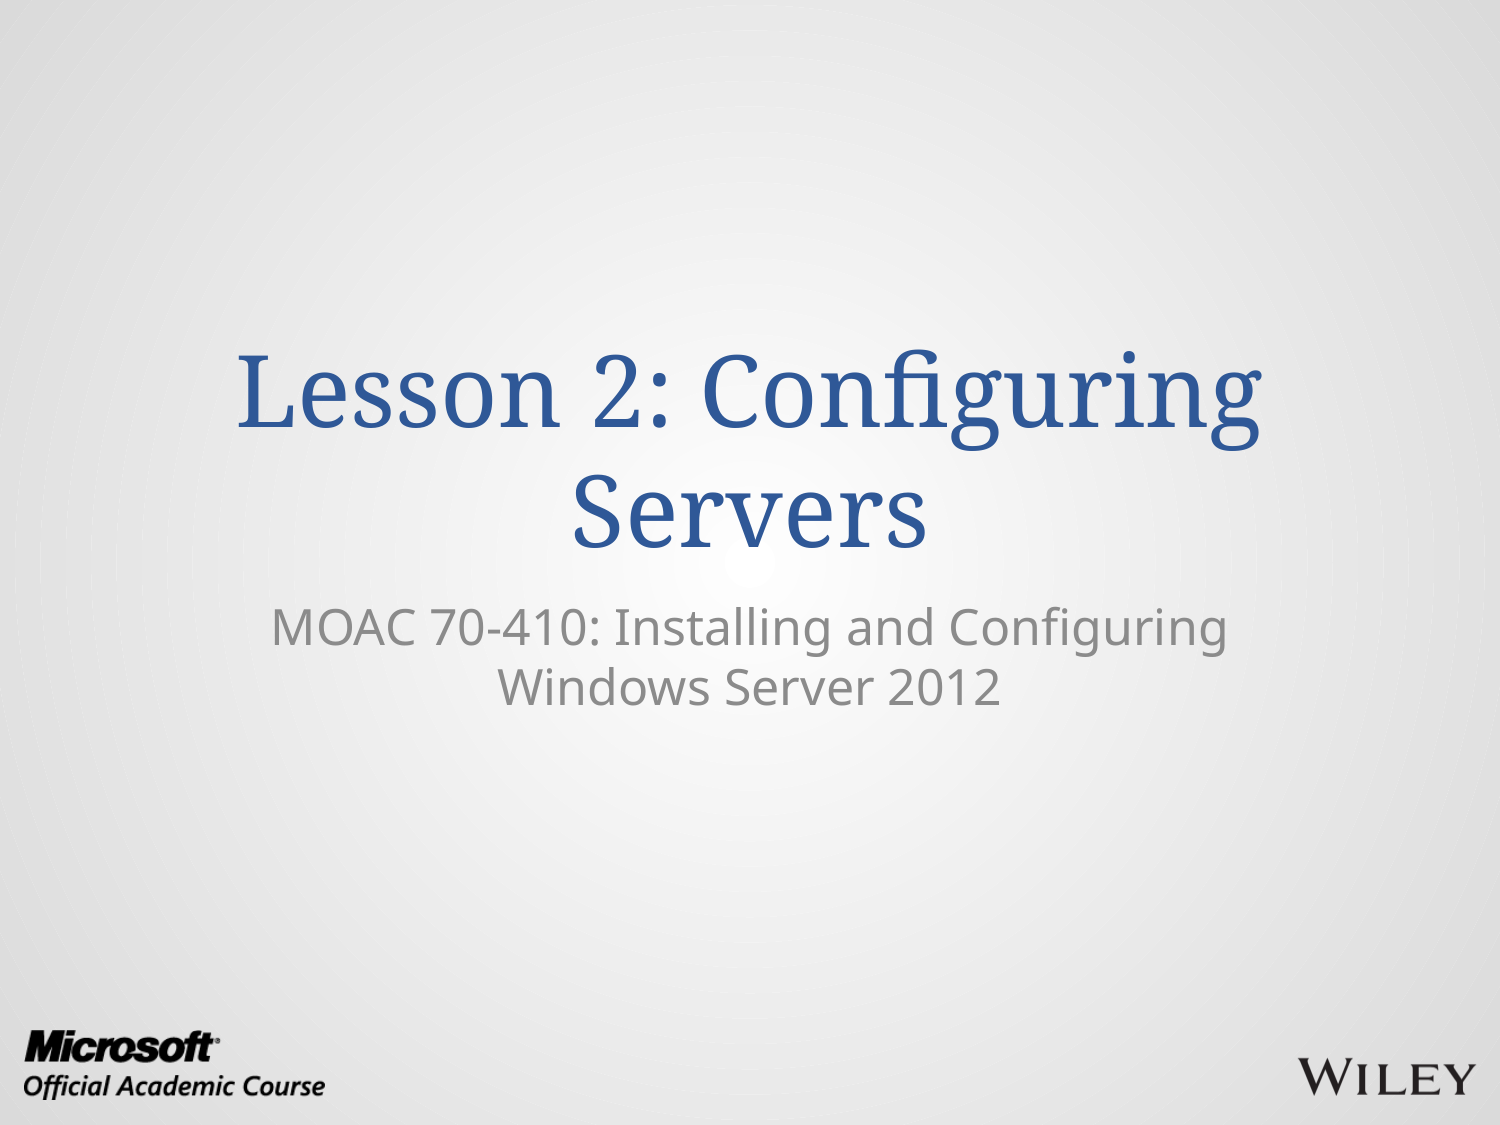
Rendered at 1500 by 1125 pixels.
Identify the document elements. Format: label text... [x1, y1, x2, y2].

picture [1268, 1029, 1500, 1125]
subtitle MOAC 70-410: Installing and Configuring Windows Server 2012 [225, 587, 1275, 788]
title Lesson 2: Configuring Servers [112, 200, 1388, 575]
picture [24, 1030, 326, 1101]
